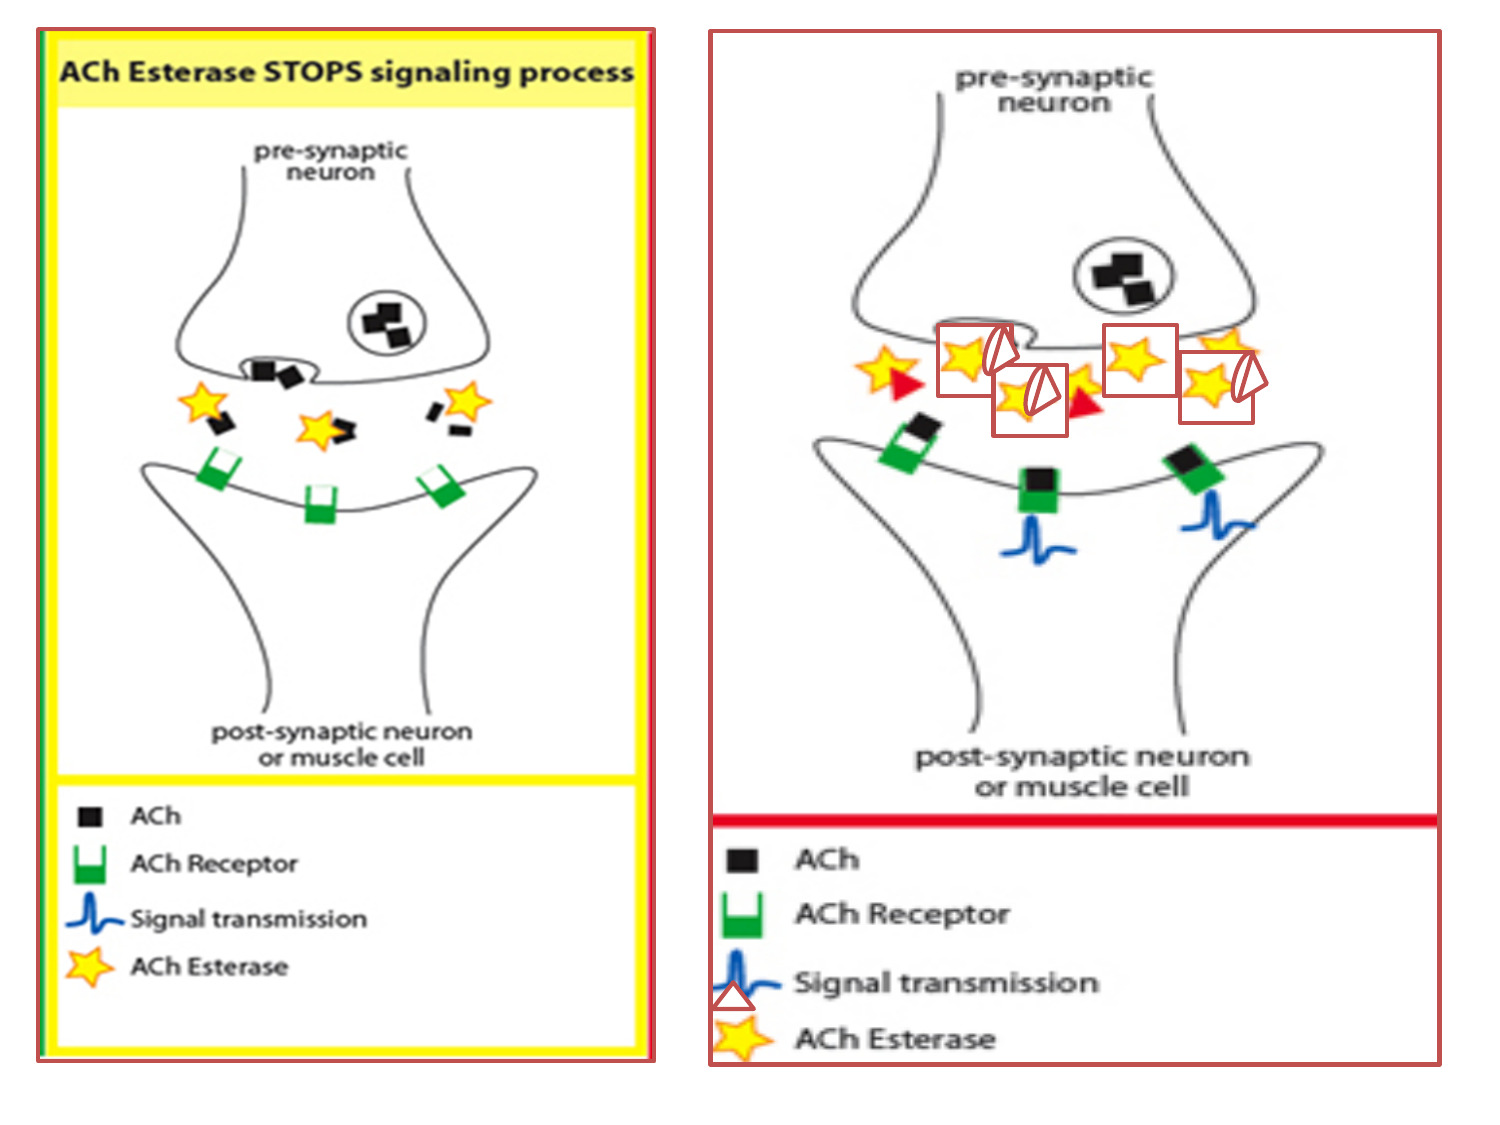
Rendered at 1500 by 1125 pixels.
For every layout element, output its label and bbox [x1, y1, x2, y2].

picture [36, 26, 656, 1063]
text_box [712, 32, 1438, 1063]
